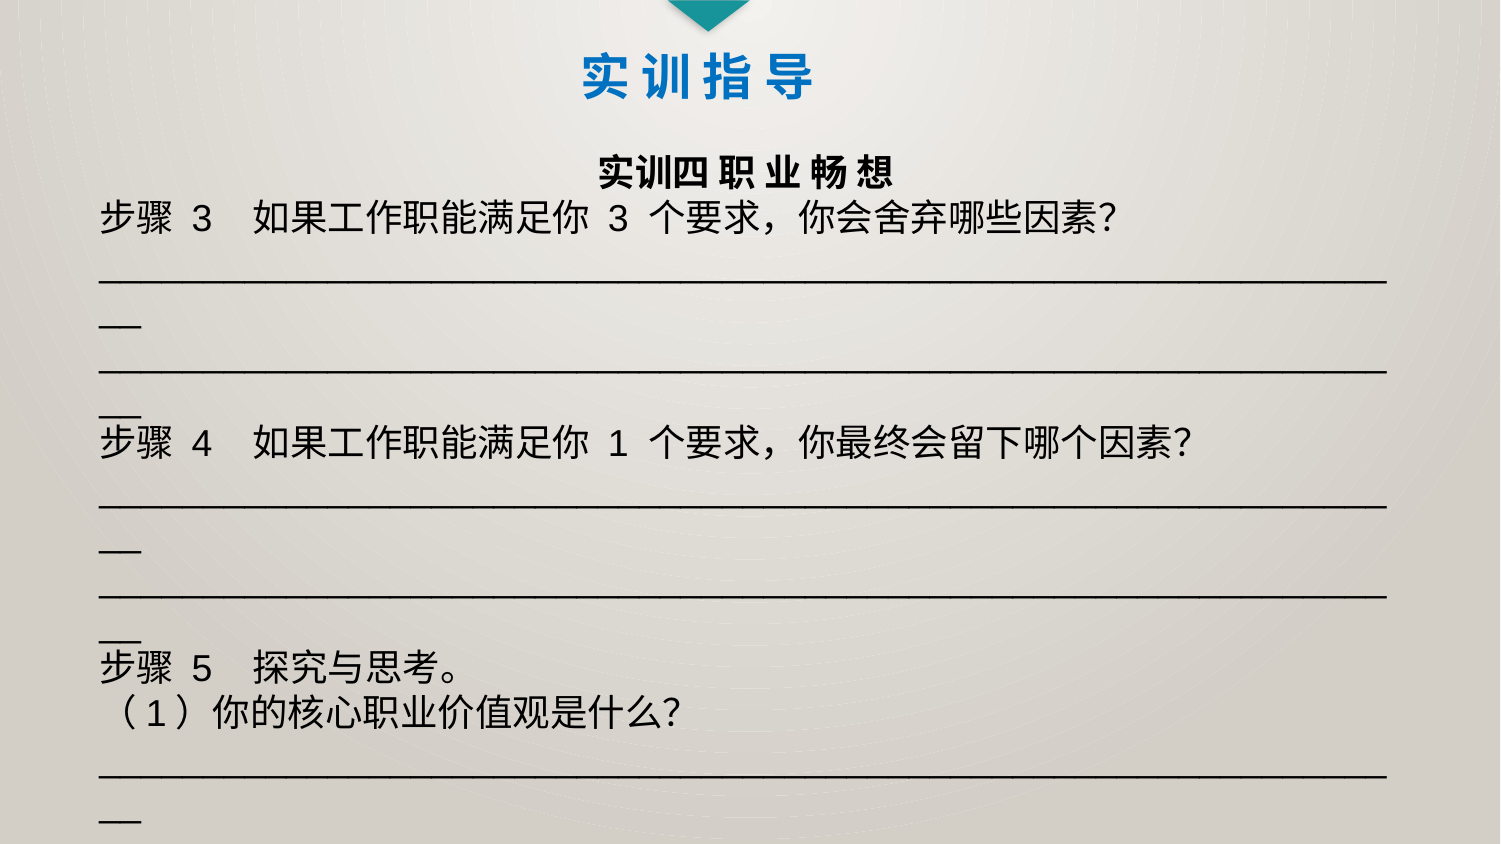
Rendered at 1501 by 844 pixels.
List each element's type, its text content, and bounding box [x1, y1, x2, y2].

text_box [665, 0, 752, 33]
text_box 实训四 职 业 畅 想 步骤 3 如果工作职能满足你 3 个要求，你会舍弃哪些因素？ ________________________________________________________________ ________________________________________________________________ 步骤 4 如果工作职能满足你 1 个要求，你最终会留下哪个因素？ ________________________________________________________________ ________________________________________________________________ 步骤 5 探究与思考。 （1）你的核心职业价值观是什么？ ________________________________________________________________ ________________________________________________________________ （2）哪些因素影响了你的职业价值观？ ________________________________________________________________ ________________________________________________________________ [84, 141, 1408, 844]
text_box 实 训 指 导 [565, 37, 852, 113]
